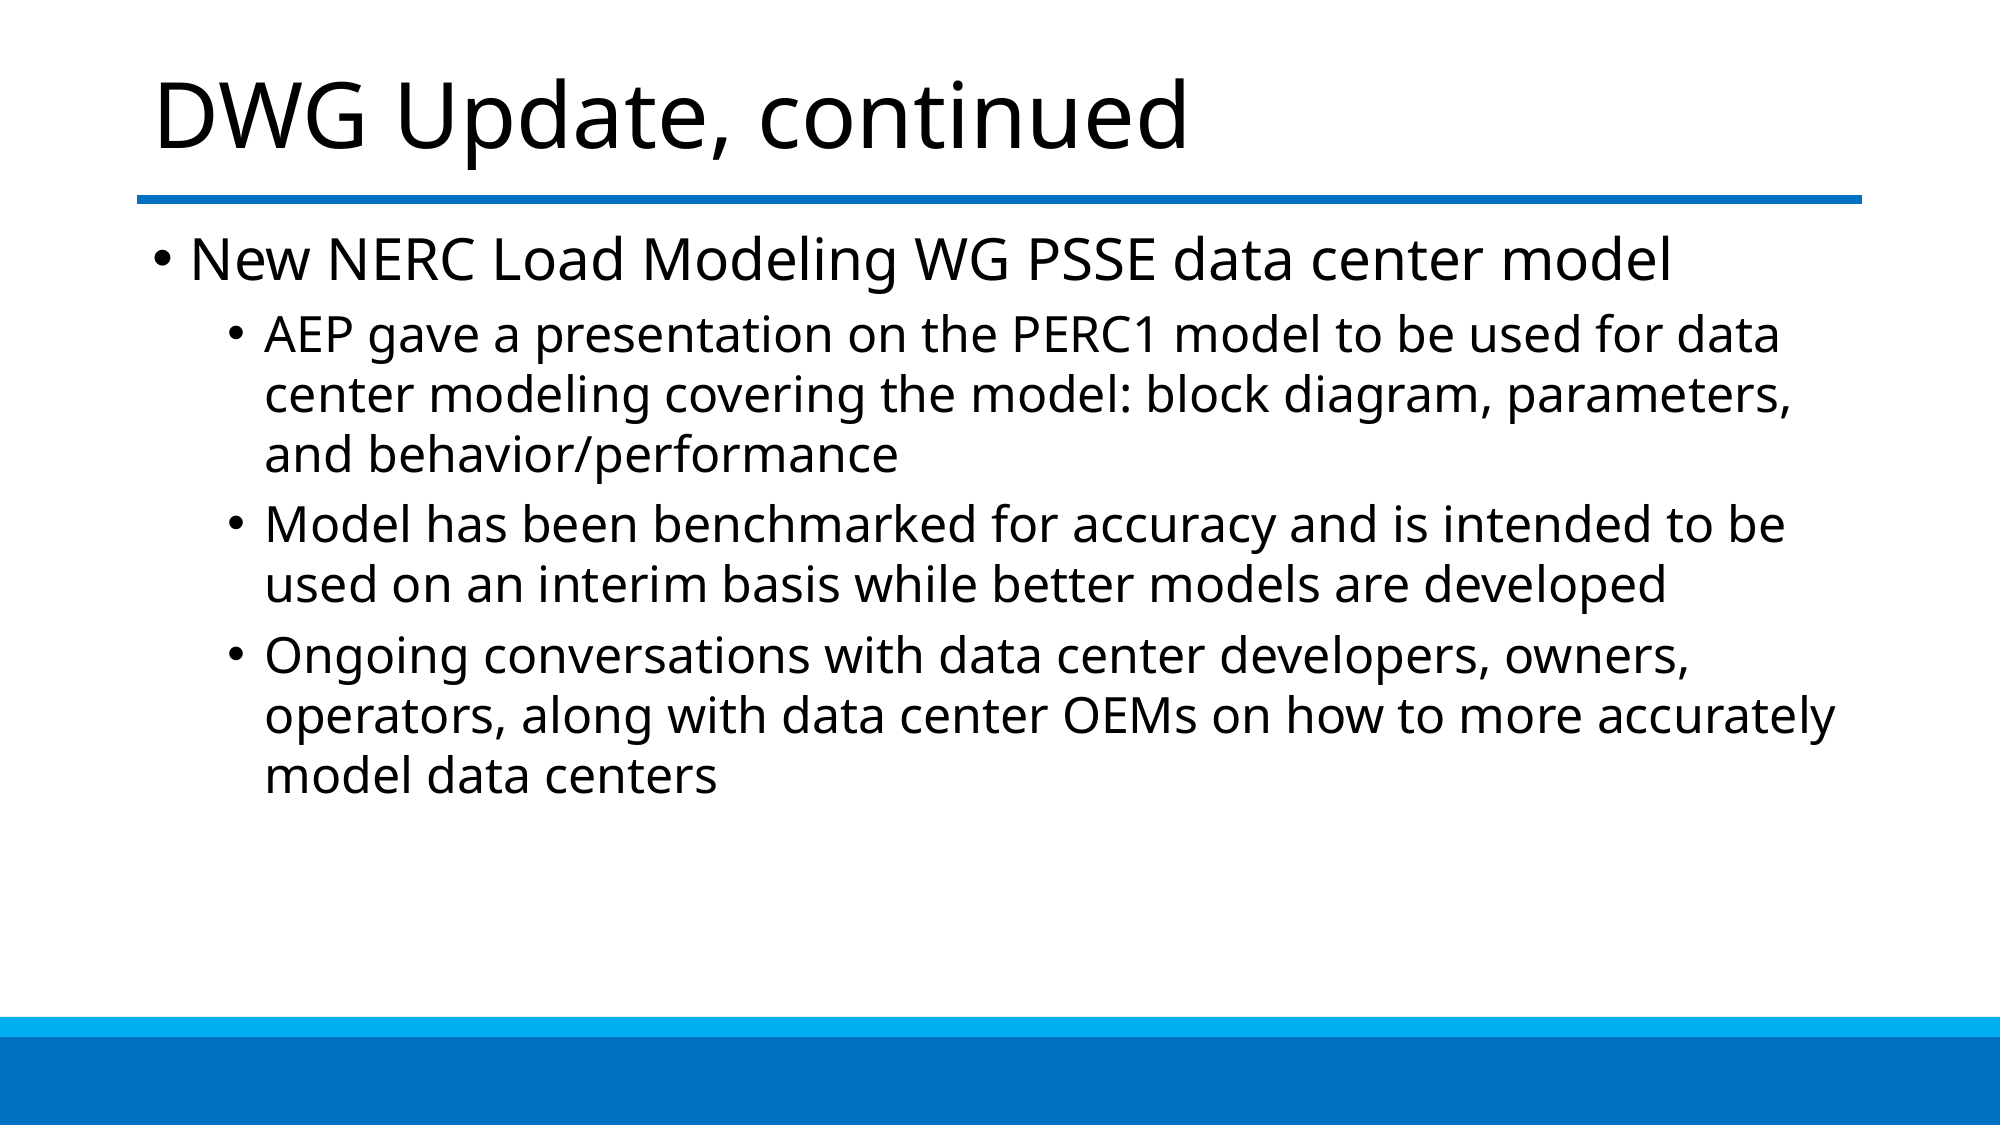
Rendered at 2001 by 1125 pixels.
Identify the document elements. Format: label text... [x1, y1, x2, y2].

title DWG Update, continued [137, 59, 1863, 178]
list New NERC Load Modeling WG PSSE data center model AEP gave a presentation on the PERC1 model to be used for data center modeling covering the model: block diagram, parameters, and behavior/performance Model has been benchmarked for accuracy and is intended to be used on an interim basis while better models are developed Ongoing conversations with data center developers, owners, operators, along with data center OEMs on how to more accurately model data centers [137, 214, 1863, 1006]
